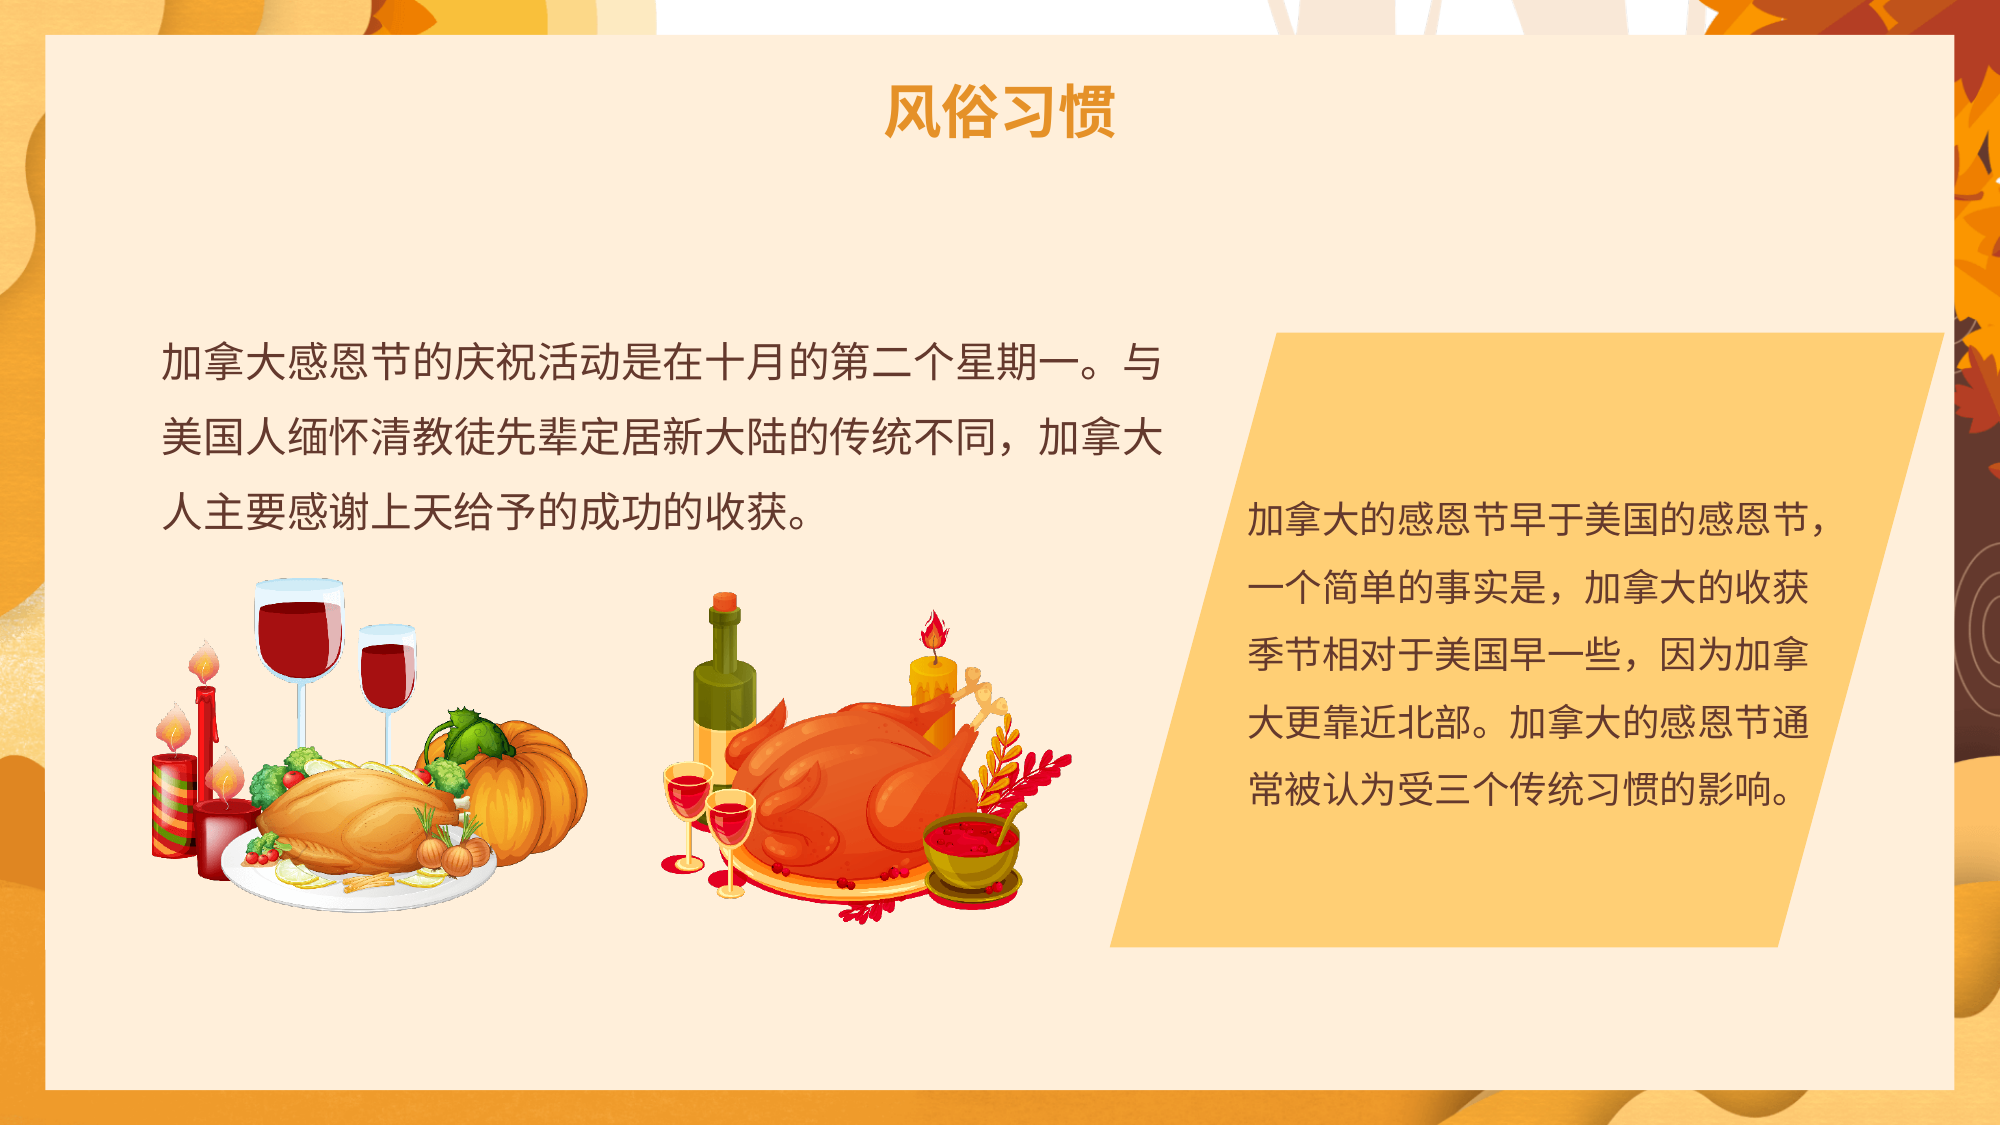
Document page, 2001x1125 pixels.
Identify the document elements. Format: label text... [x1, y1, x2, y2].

text_box 风俗习惯 [868, 67, 1132, 153]
text_box 加拿大感恩节的庆祝活动是在十月的第二个星期一。与美国人缅怀清教徒先辈定居新大陆的传统不同，加拿大人主要感谢上天给予的成功的收获。 [147, 302, 1202, 536]
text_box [1109, 332, 1945, 948]
picture [0, 0, 2000, 1125]
